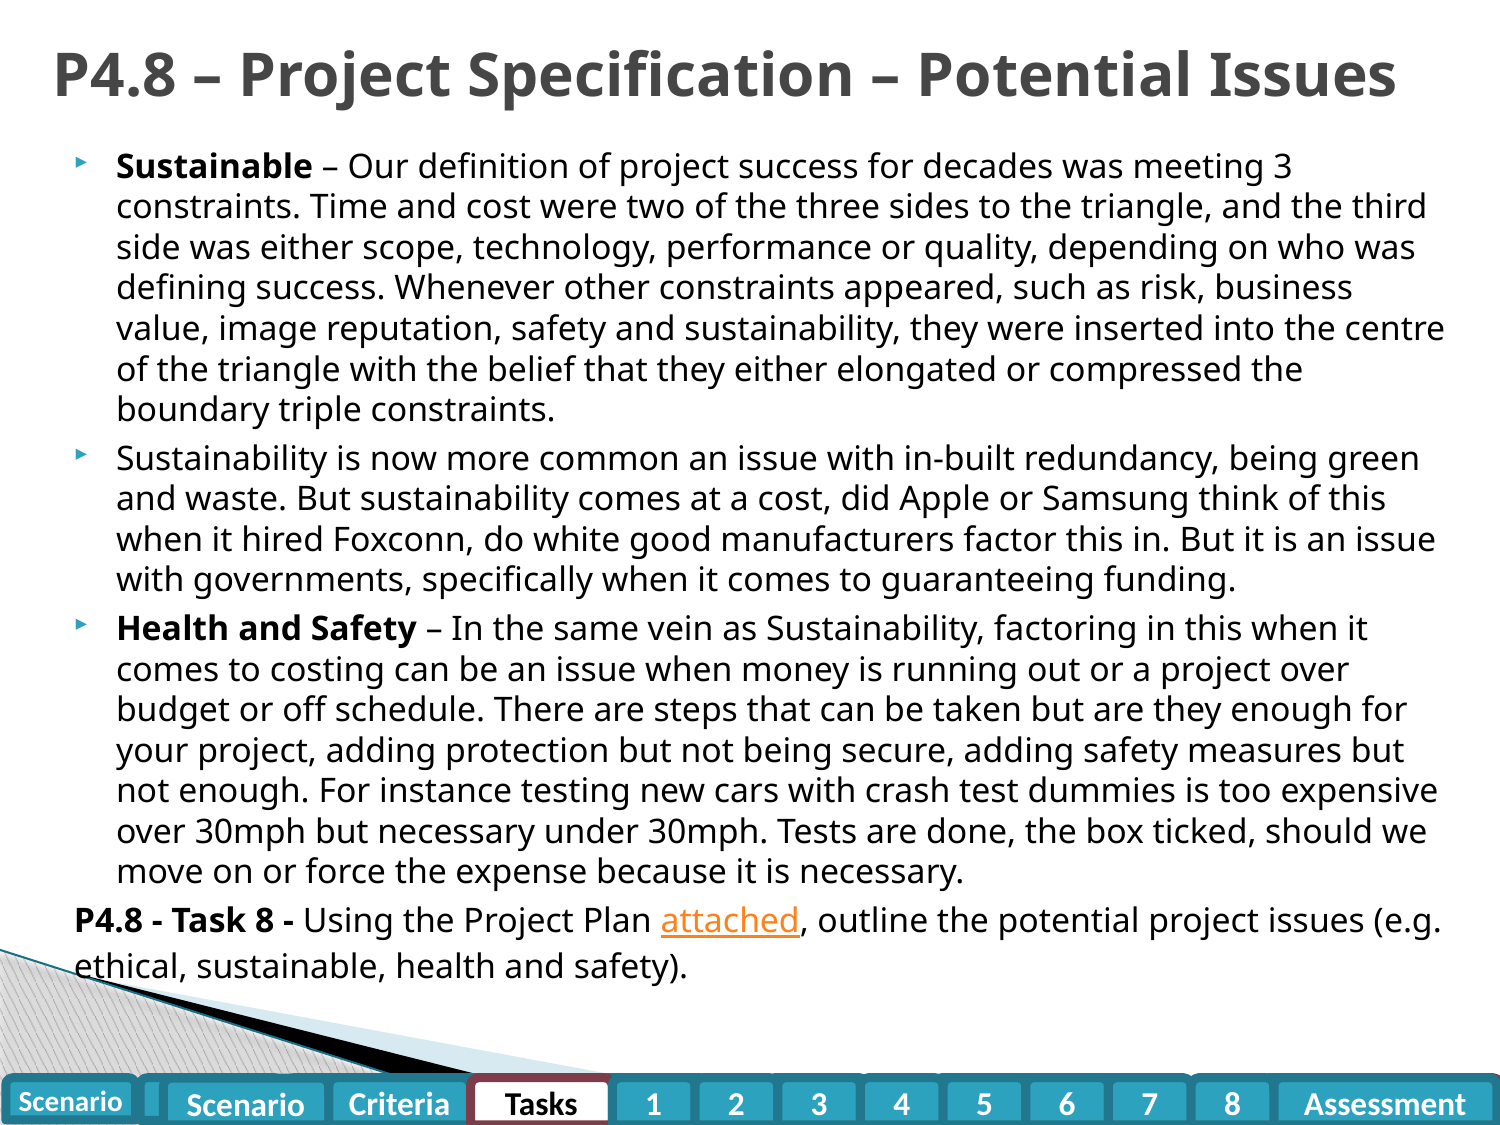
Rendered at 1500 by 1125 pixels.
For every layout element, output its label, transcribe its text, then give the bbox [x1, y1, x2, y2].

text_box 7 [1103, 1073, 1191, 1125]
text_box 8 [1186, 1073, 1279, 1125]
text_box 6 [1021, 1073, 1108, 1125]
text_box 5 [938, 1073, 1026, 1125]
list Sustainable – Our definition of project success for decades was meeting 3 constraints. Time and cost were two of the three sides to the triangle, and the third side was either scope, technology, performance or quality, depending on who was defining success. Whenever other constraints appeared, such as risk, business value, image reputation, safety and sustainability, they were inserted into the centre of the triangle with the belief that they either elongated or compressed the boundary triple constraints. Sustainability is now more common an issue with in-built redundancy, being green and waste. But sustainability comes at a cost, did Apple or Samsung think of this when it hired Foxconn, do white good manufacturers factor this in. But it is an issue with governments, specifically when it comes to guaranteeing funding. Health and Safety – In the same vein as Sustainability, factoring in this when it comes to costing can be an issue when money is running out or a project over budget or off schedule. There are steps that can be taken but are they enough for your project, adding protection but not being secure, adding safety measures but not enough. For instance testing new cars with crash test dummies is too expensive over 30mph but necessary under 30mph. Tests are done, the box ticked, should we move on or force the expense because it is necessary. P4.8 - Task 8 - Using the Project Plan attached, outline the potential project issues (e.g. ethical, sustainable, health and safety). [41, 137, 1471, 1035]
text_box Scenario [158, 1073, 328, 1125]
text_box 2 [690, 1073, 778, 1125]
title P4.8 – Project Specification – Potential Issues [37, 19, 1471, 126]
text_box 3 [773, 1073, 860, 1125]
text_box Assessment [1274, 1073, 1500, 1125]
text_box Tasks [466, 1073, 612, 1125]
text_box Criteria [324, 1073, 470, 1125]
text_box 1 [607, 1073, 695, 1125]
text_box 4 [855, 1073, 943, 1125]
